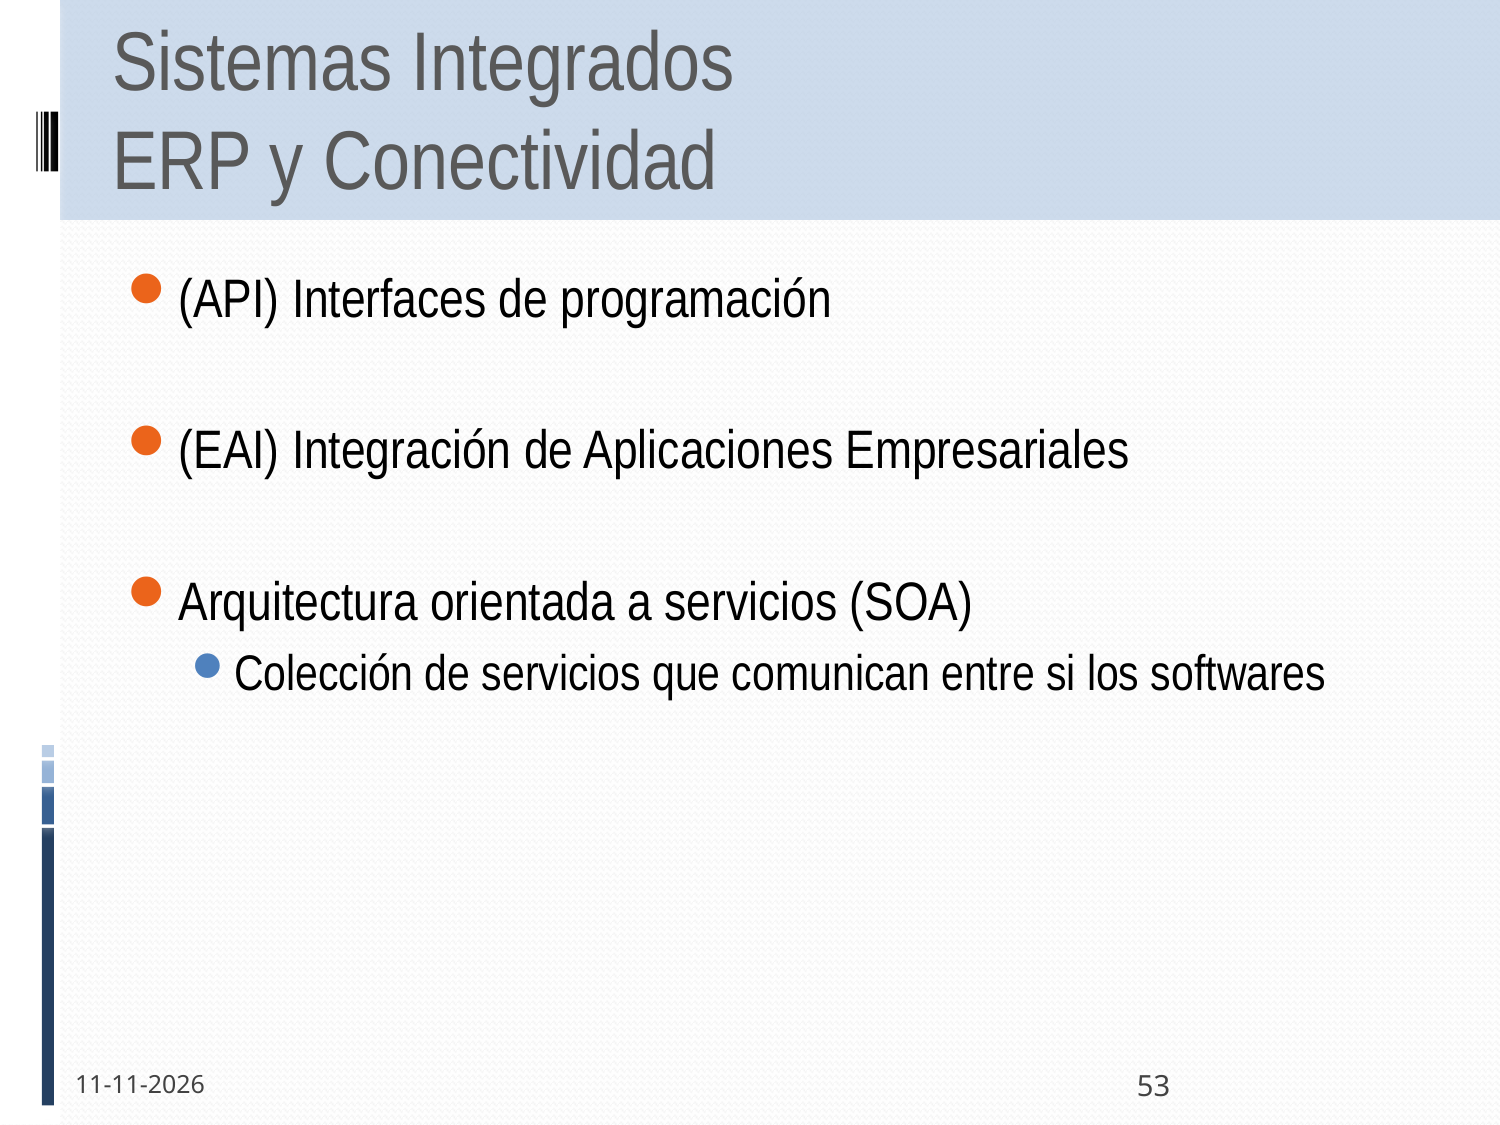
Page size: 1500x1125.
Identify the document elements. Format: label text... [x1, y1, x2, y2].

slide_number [75, 1042, 243, 1103]
list (API) Interfaces de programación (EAI) Integración de Aplicaciones Empresariales Arquitectura orientada a servicios (SOA) Colección de servicios que comunican entre si los softwares [111, 255, 1436, 1038]
slide_number 53 [1045, 1046, 1171, 1107]
title Sistemas Integrados ERP y Conectividad [111, 18, 1436, 207]
